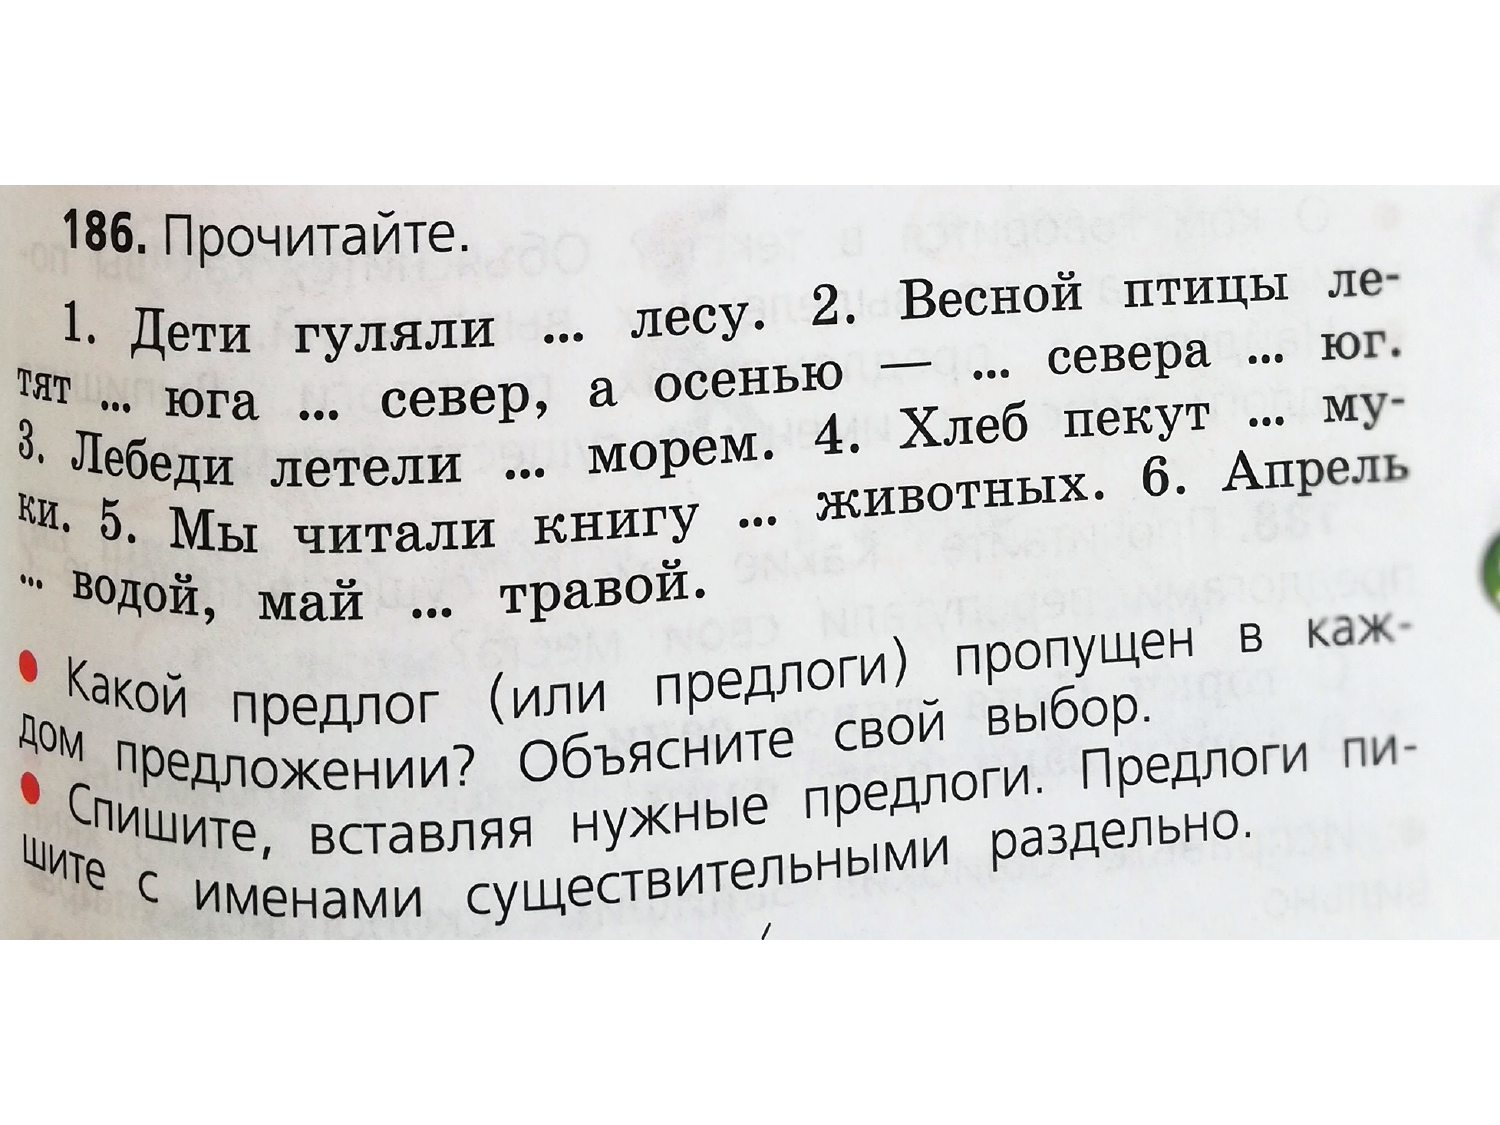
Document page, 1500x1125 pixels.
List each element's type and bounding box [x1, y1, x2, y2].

picture [0, 185, 1500, 940]
